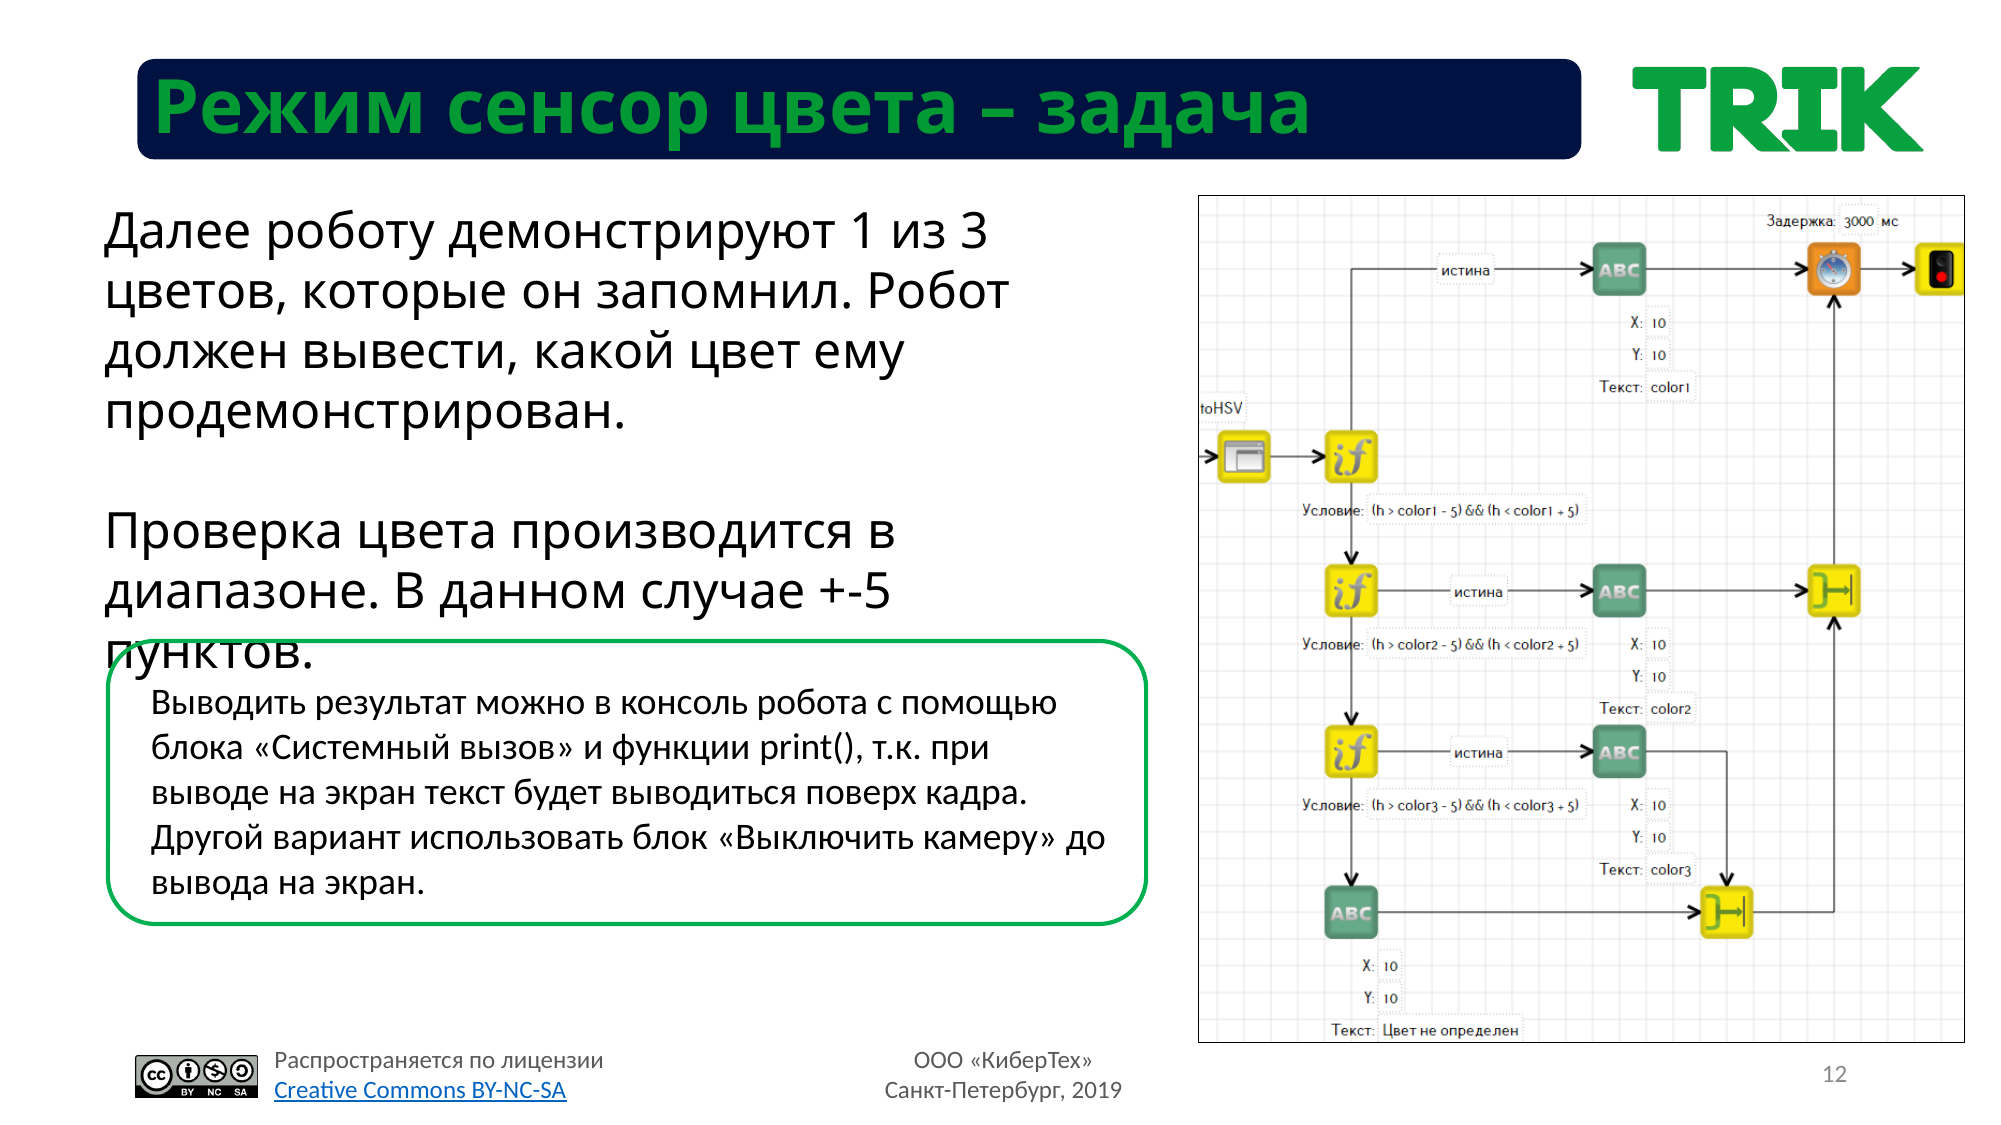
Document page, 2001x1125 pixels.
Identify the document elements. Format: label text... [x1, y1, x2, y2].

picture [1198, 195, 1965, 1043]
title Режим сенсор цвета – задача [137, 61, 1582, 163]
text_box [105, 638, 1149, 927]
text_box Далее роботу демонстрируют 1 из 3 цветов, которые он запомнил. Робот должен вывести, какой цвет ему продемонстрирован. Проверка цвета производится в диапазоне. В данном случае +-5 пунктов. [89, 191, 1128, 586]
picture [1631, 64, 1924, 154]
slide_number 12 [1412, 1052, 1863, 1103]
picture [135, 1055, 258, 1098]
